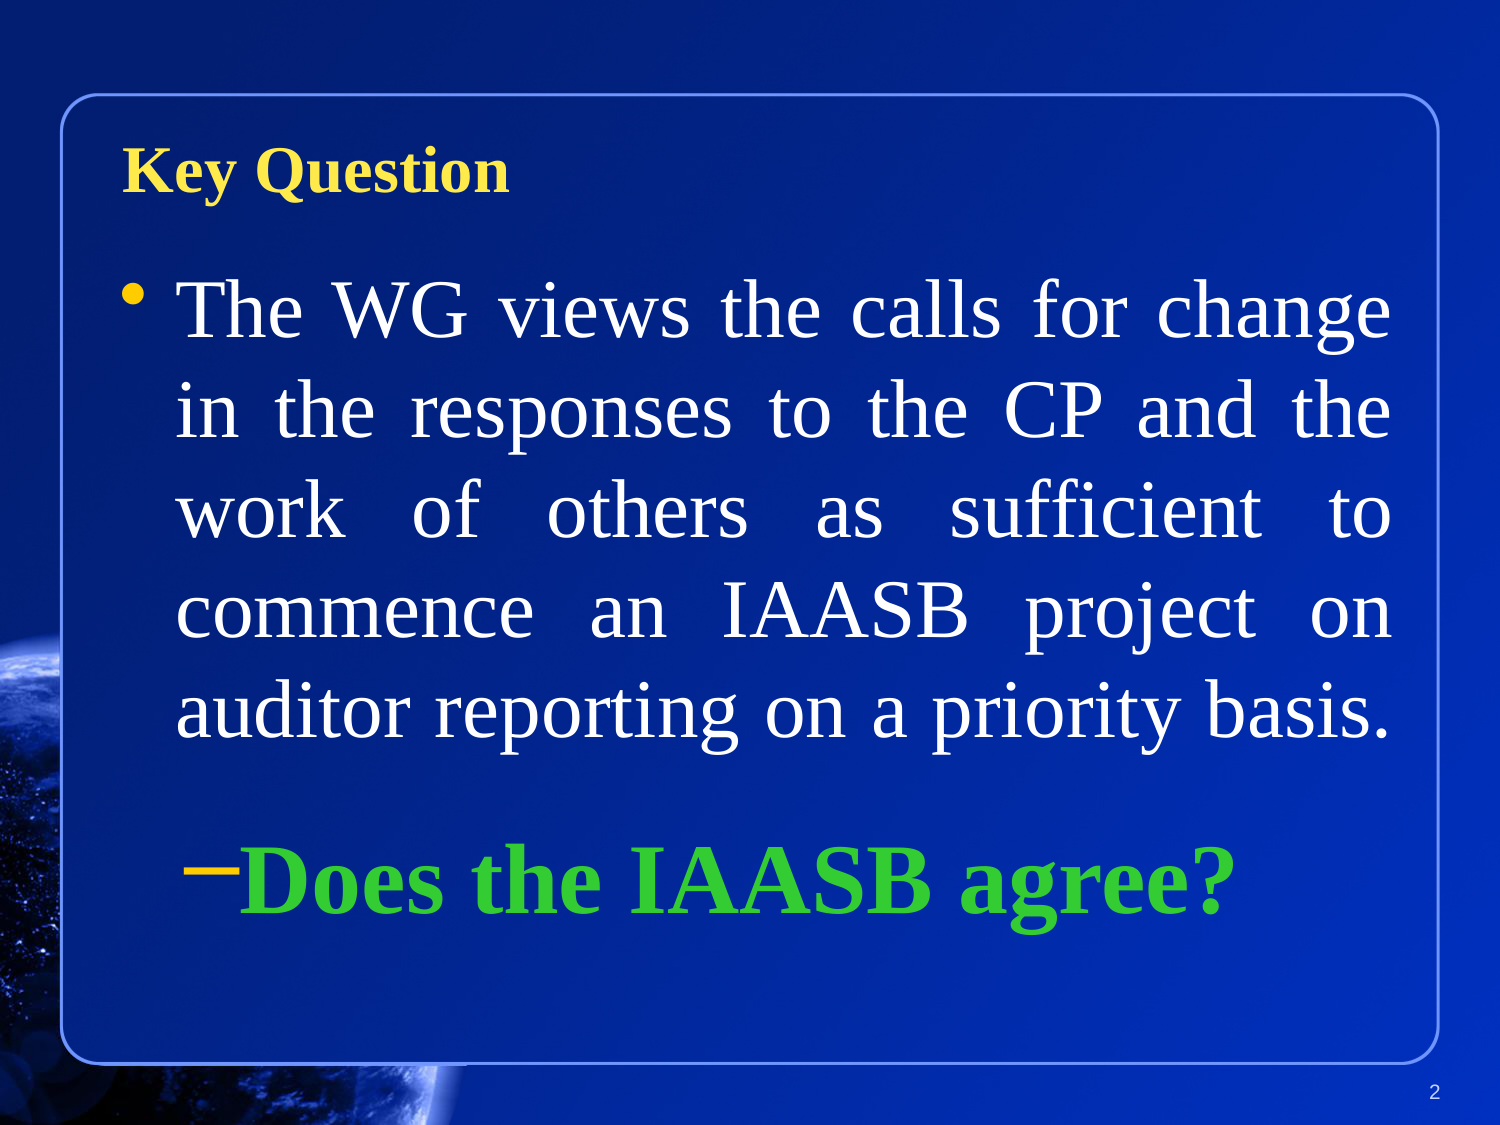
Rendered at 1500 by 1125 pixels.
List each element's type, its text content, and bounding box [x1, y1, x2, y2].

slide_number 2 [1091, 1070, 1456, 1125]
picture [0, 0, 1500, 1125]
list The WG views the calls for change in the responses to the CP and the work of others as sufficient to commence an IAASB project on auditor reporting on a priority basis. Does the IAASB agree? [103, 246, 1410, 1030]
list Key Question [107, 118, 1411, 215]
